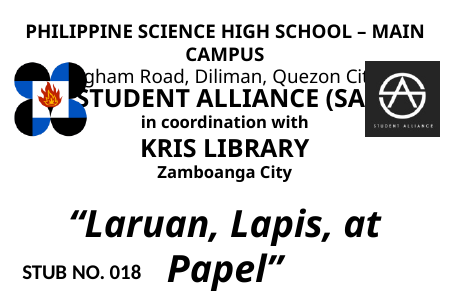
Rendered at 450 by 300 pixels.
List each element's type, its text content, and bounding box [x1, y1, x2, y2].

text_box PHILIPPINE SCIENCE HIGH SCHOOL – MAIN CAMPUS Agham Road, Diliman, Quezon City [0, 12, 450, 74]
picture [364, 60, 441, 137]
text_box STUDENT ALLIANCE (SA) in coordination with KRIS LIBRARY Zamboanga City [0, 74, 450, 190]
picture [12, 60, 88, 137]
text_box “Laruan, Lapis, at Papel” [0, 192, 450, 298]
text_box STUB NO. 018 [7, 251, 213, 292]
